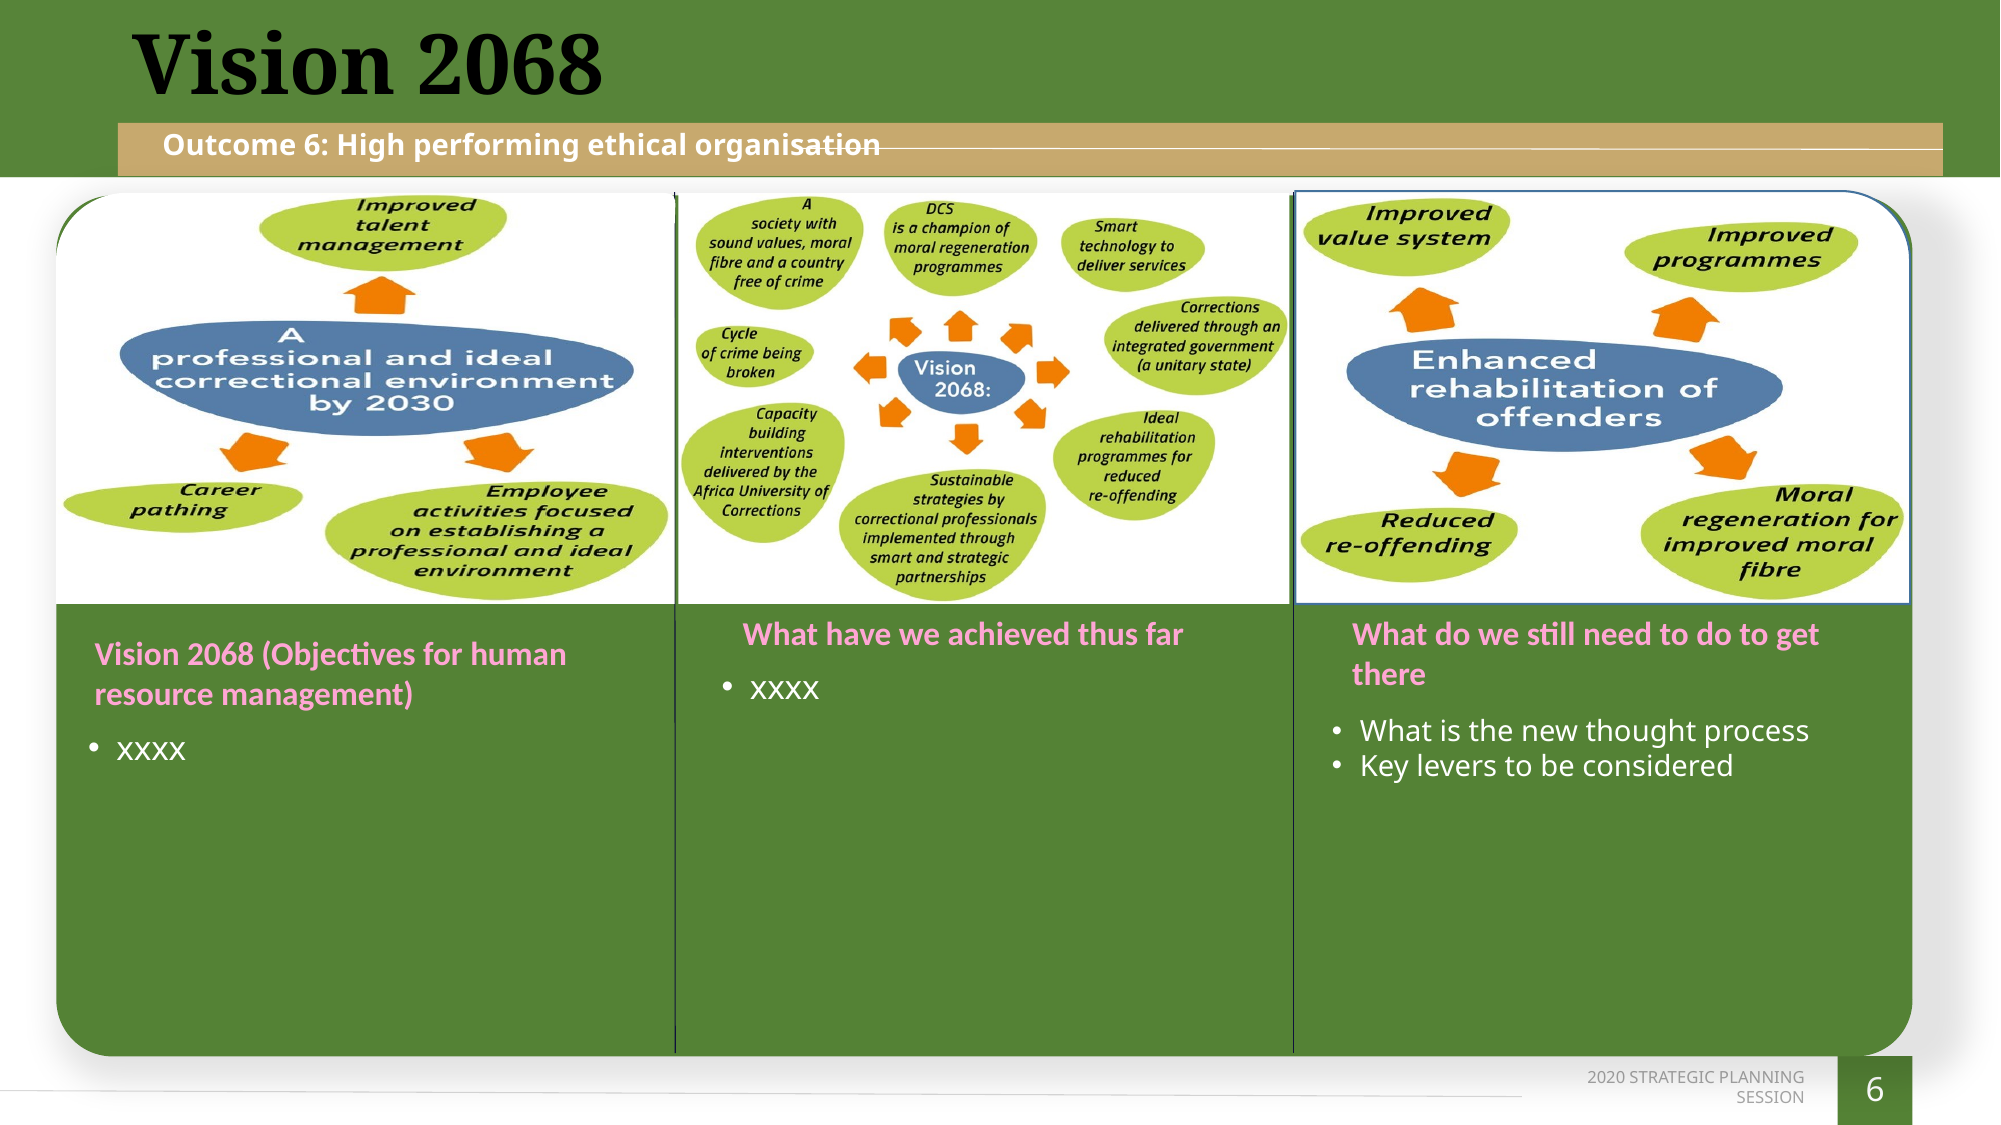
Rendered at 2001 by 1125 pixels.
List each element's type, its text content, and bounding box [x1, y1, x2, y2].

text_box [0, 0, 2000, 178]
text_box What have we achieved thus far [742, 612, 1285, 653]
text_box [54, 191, 674, 605]
text_box [677, 193, 1290, 605]
text_box What do we still need to do to get there [1352, 612, 1894, 693]
text_box [117, 135, 1943, 176]
text_box xxxx [88, 727, 630, 768]
text_box Outcome 6: High performing ethical organisation [162, 135, 1290, 161]
text_box Vision 2068 [117, 0, 1913, 135]
text_box Vision 2068 (Objectives for human resource management) [94, 631, 637, 712]
text_box [1294, 190, 1912, 606]
text_box [55, 194, 1914, 1058]
text_box What is the new thought process Key levers to be considered [1331, 712, 1874, 783]
text_box [1290, 122, 1943, 148]
text_box xxxx [721, 666, 1264, 707]
